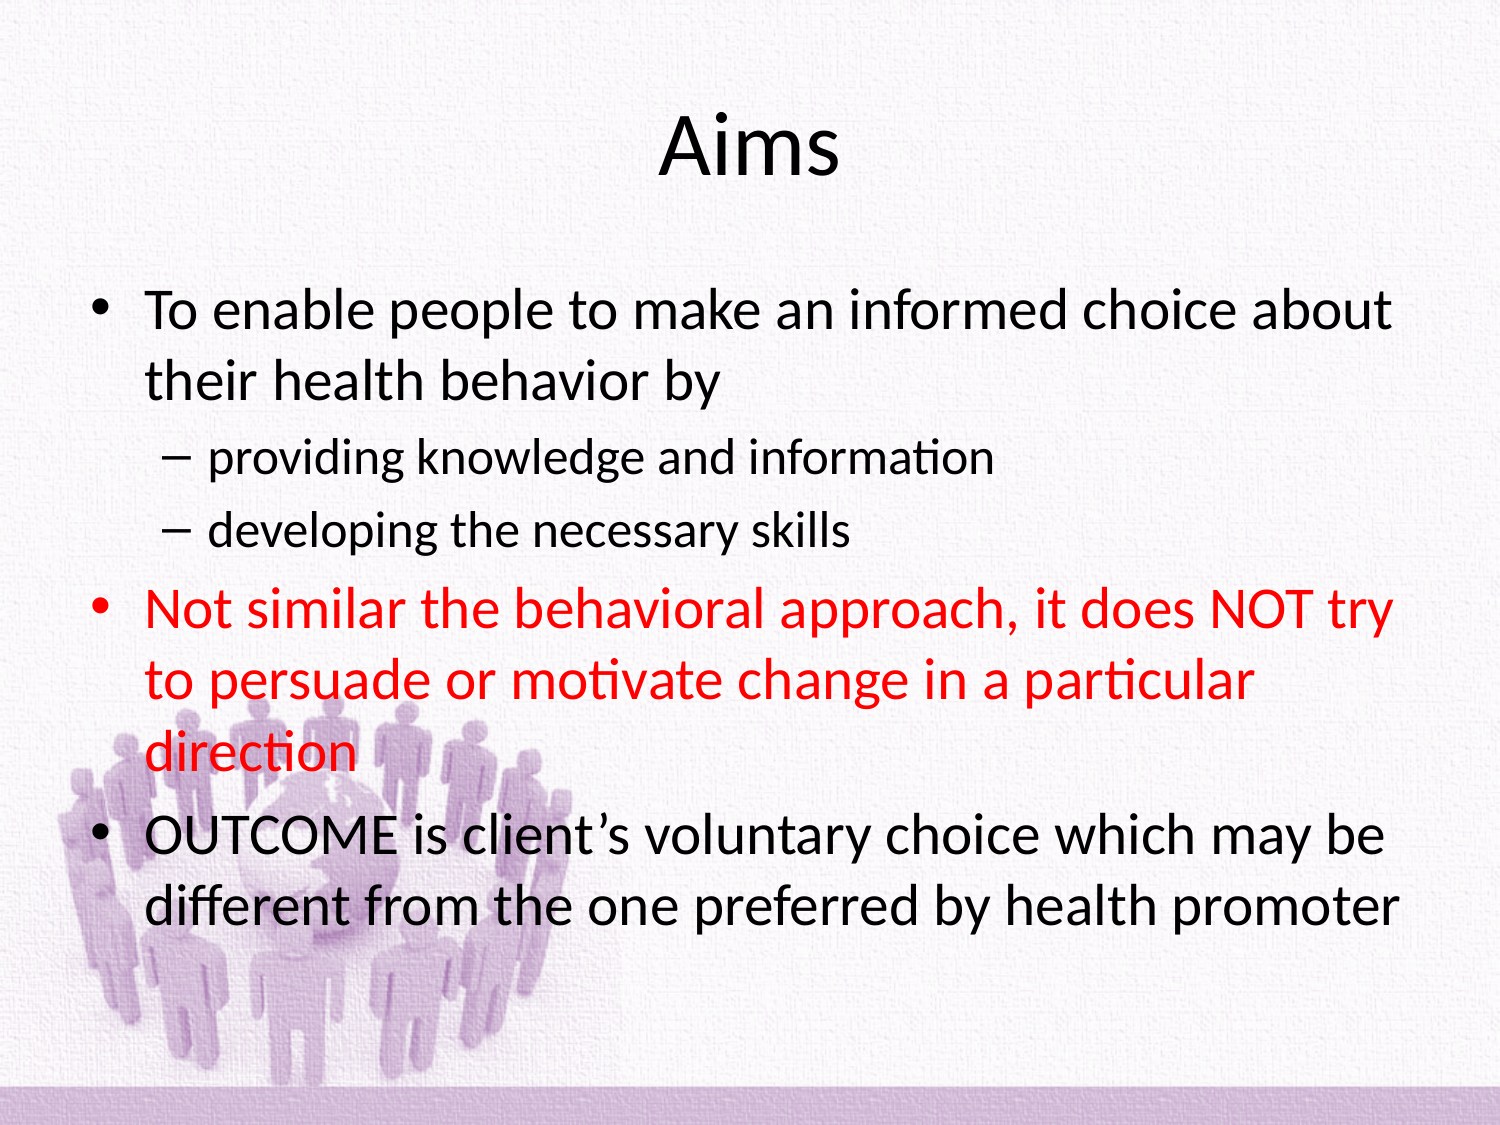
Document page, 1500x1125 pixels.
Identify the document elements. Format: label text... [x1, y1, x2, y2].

list To enable people to make an informed choice about their health behavior by providing knowledge and information developing the necessary skills Not similar the behavioral approach, it does NOT try to persuade or motivate change in a particular direction OUTCOME is client’s voluntary choice which may be different from the one preferred by health promoter [75, 262, 1425, 1005]
title Aims [75, 45, 1425, 233]
